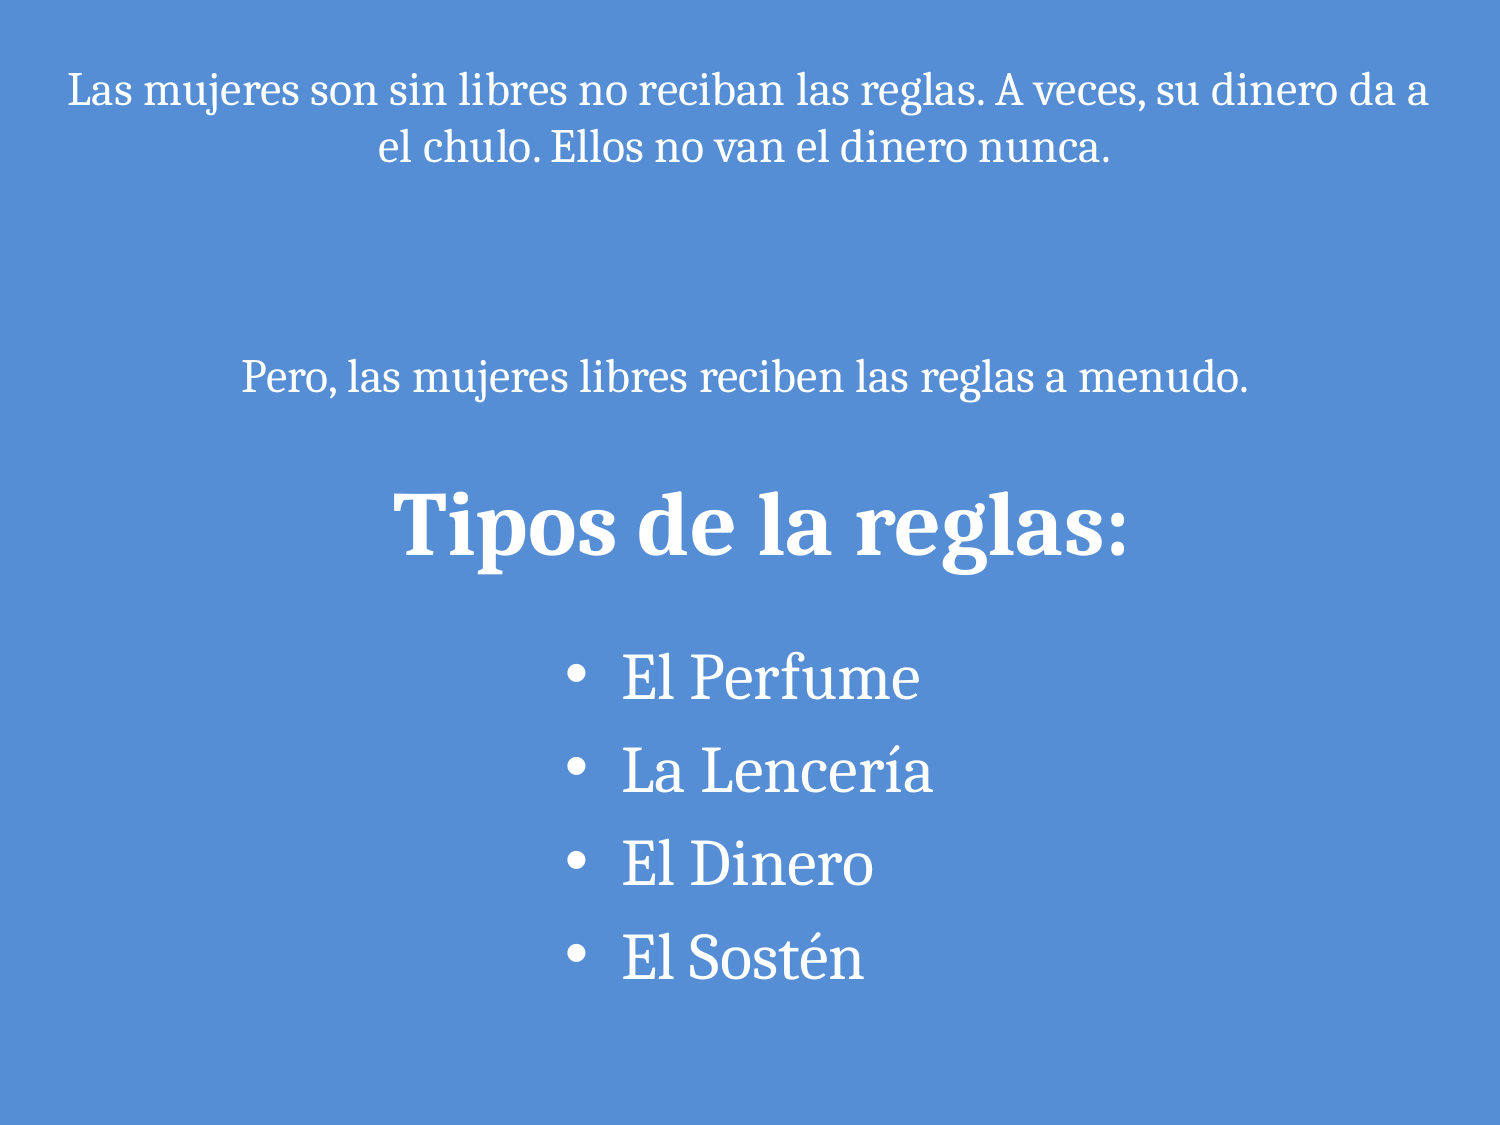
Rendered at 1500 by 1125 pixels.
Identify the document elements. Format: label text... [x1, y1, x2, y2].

list El Perfume La Lencería El Dinero El Sostén [549, 624, 1126, 1101]
title Tipos de la reglas: [87, 424, 1438, 613]
text_box Pero, las mujeres libres reciben las reglas a menudo. [124, 337, 1388, 410]
text_box Las mujeres son sin libres no reciban las reglas. A veces, su dinero da a el chulo. Ellos no van el dinero nunca. [37, 49, 1463, 180]
